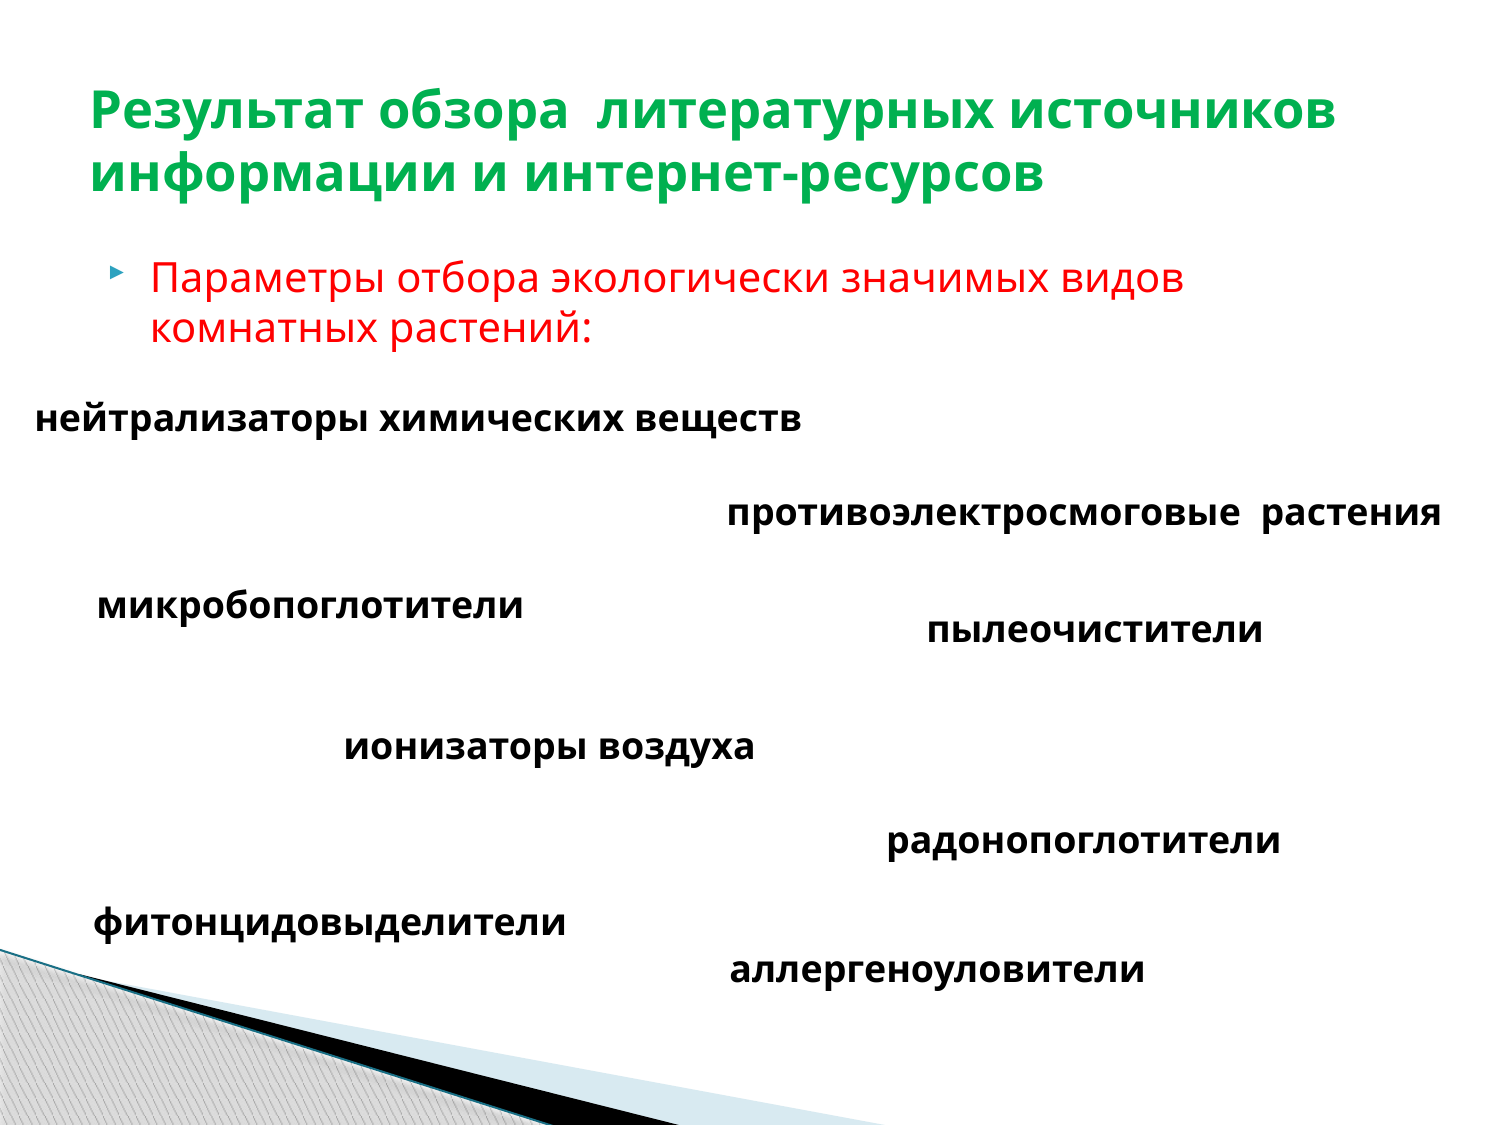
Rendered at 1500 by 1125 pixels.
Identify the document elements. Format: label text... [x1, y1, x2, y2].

list Параметры отбора экологически значимых видов комнатных растений: [75, 243, 1425, 986]
text_box аллергеноуловители [714, 937, 1161, 998]
text_box противоэлектросмоговые растения [711, 480, 1458, 541]
text_box фитонцидовыделители [78, 890, 583, 951]
text_box нейтрализаторы химических веществ [19, 386, 818, 447]
title Результат обзора литературных источников информации и интернет-ресурсов [75, 45, 1425, 233]
text_box ионизаторы воздуха [328, 714, 771, 775]
text_box радонопоглотители [871, 808, 1297, 869]
text_box микробопоглотители [81, 574, 540, 634]
text_box пылеочистители [911, 597, 1279, 658]
